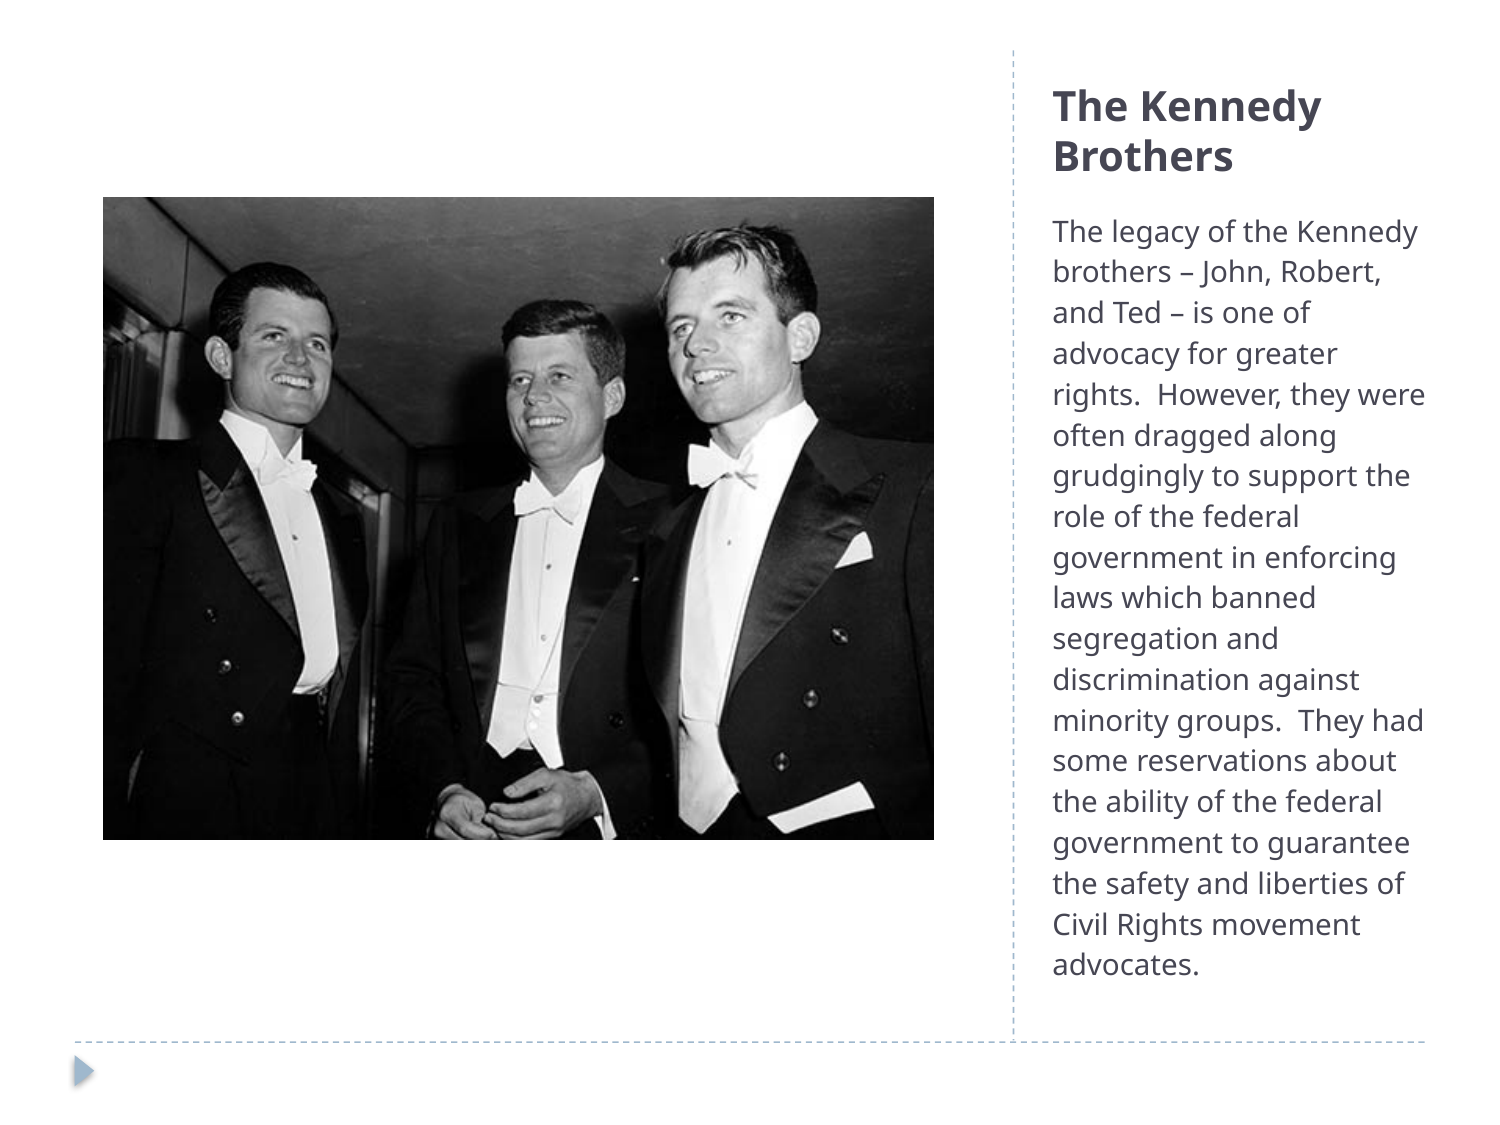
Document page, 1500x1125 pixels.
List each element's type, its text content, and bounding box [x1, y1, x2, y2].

list The legacy of the Kennedy brothers – John, Robert, and Ted – is one of advocacy for greater rights. However, they were often dragged along grudgingly to support the role of the federal government in enforcing laws which banned segregation and discrimination against minority groups. They had some reservations about the ability of the federal government to guarantee the safety and liberties of Civil Rights movement advocates. [1037, 200, 1450, 995]
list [103, 197, 934, 840]
title The Kennedy Brothers [1037, 50, 1450, 188]
